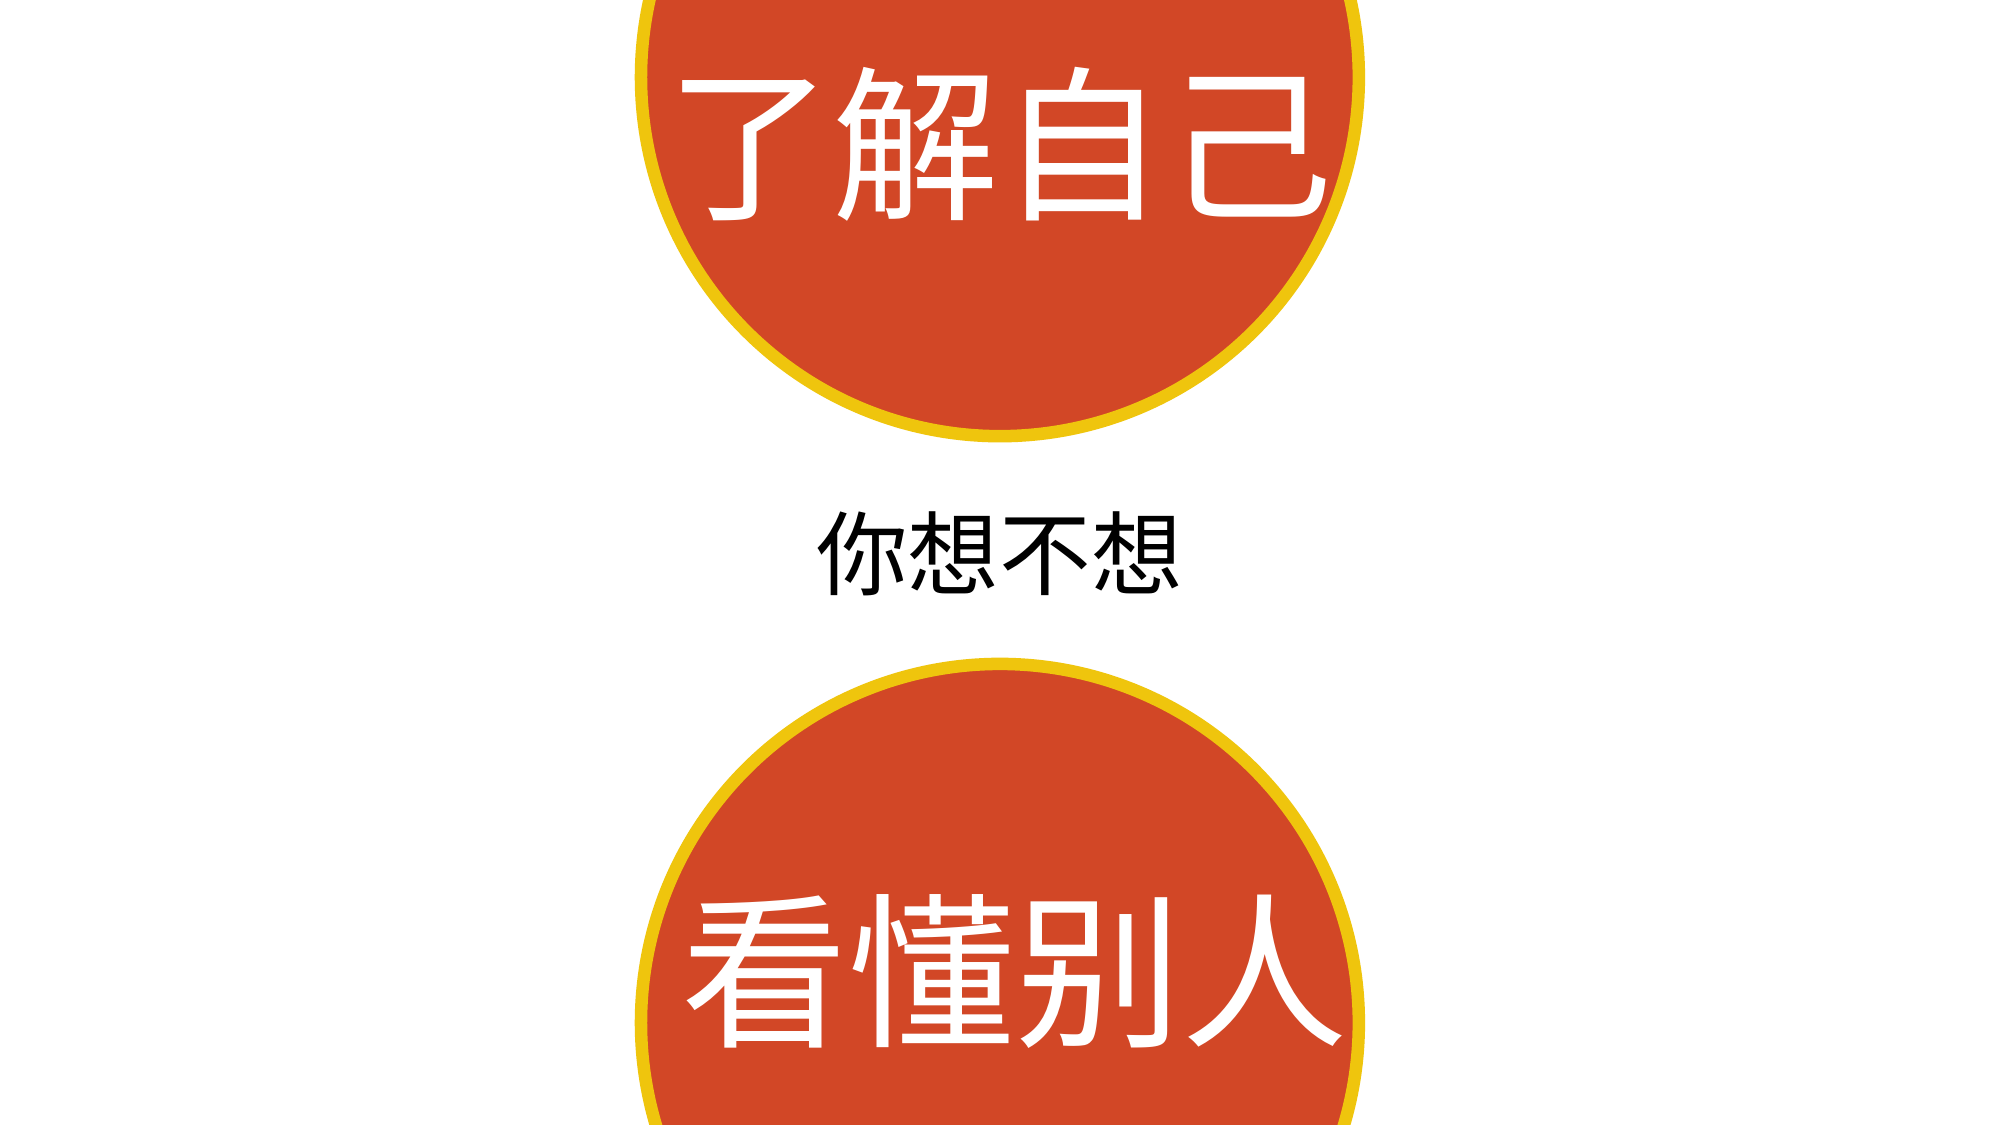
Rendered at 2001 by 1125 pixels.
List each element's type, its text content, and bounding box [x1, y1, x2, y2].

text_box 你想不想 [801, 489, 1199, 615]
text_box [640, 0, 1359, 437]
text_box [641, 663, 1368, 1125]
